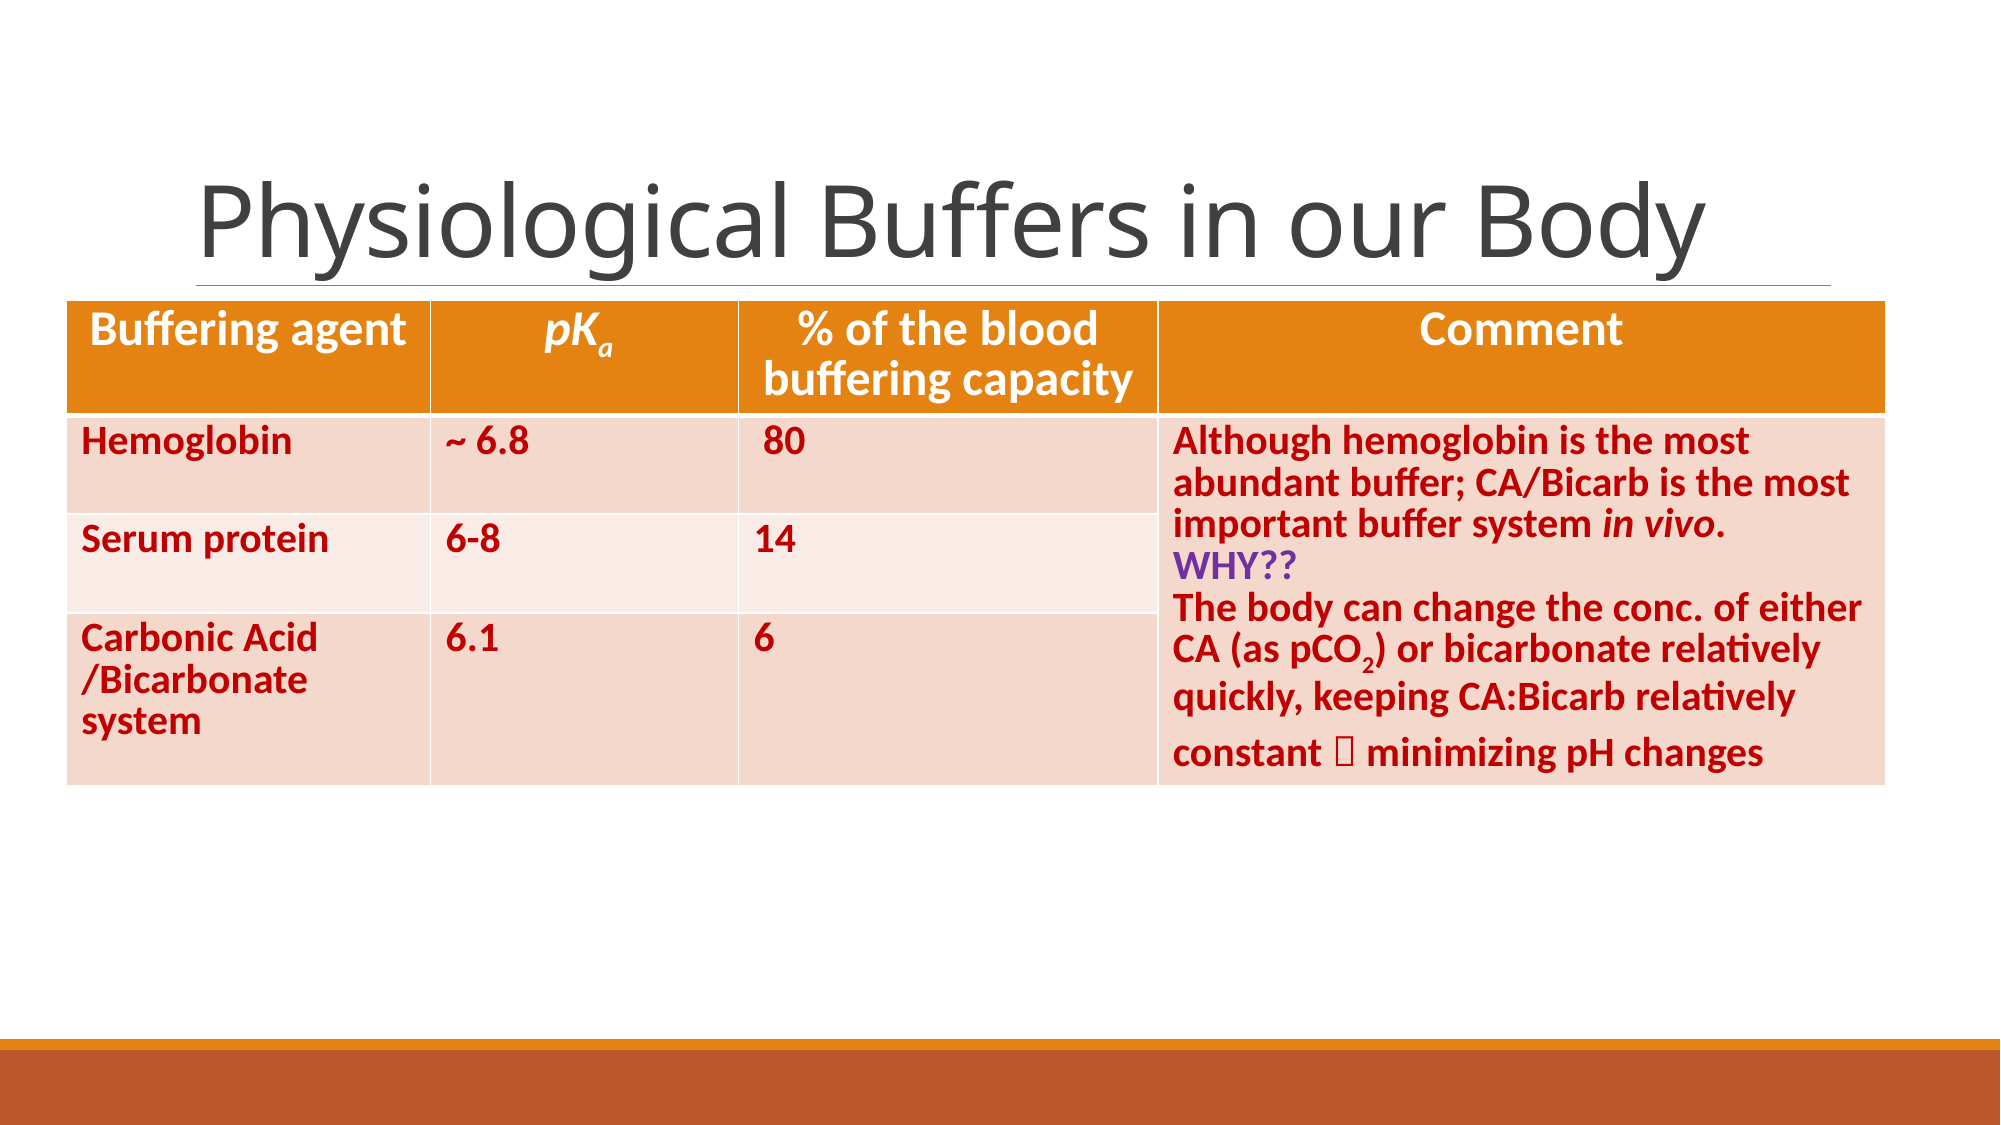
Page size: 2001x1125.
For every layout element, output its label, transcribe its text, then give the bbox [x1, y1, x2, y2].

table_cell ~ 6.8 [431, 418, 738, 513]
table_header Comment [1159, 301, 1885, 413]
table_cell 80 [739, 418, 1157, 513]
table_cell Carbonic Acid /Bicarbonate system [67, 614, 430, 785]
table_cell 6-8 [431, 515, 738, 612]
table_header Buffering agent [67, 301, 430, 413]
table_cell 6 [739, 614, 1157, 785]
table_cell Although hemoglobin is the most abundant buffer; CA/Bicarb is the most important buffer system in vivo. WHY?? The body can change the conc. of either CA (as pCO2) or bicarbonate relatively quickly, keeping CA:Bicarb relatively constant  minimizing pH changes [1159, 418, 1885, 785]
table_cell Serum protein [67, 515, 430, 612]
table_cell 6.1 [431, 614, 738, 785]
table_header pKa [431, 301, 738, 413]
title Physiological Buffers in our Body [180, 47, 1830, 285]
table_cell 14 [739, 515, 1157, 612]
table_cell Hemoglobin [67, 418, 430, 513]
table_header % of the blood buffering capacity [739, 301, 1157, 413]
